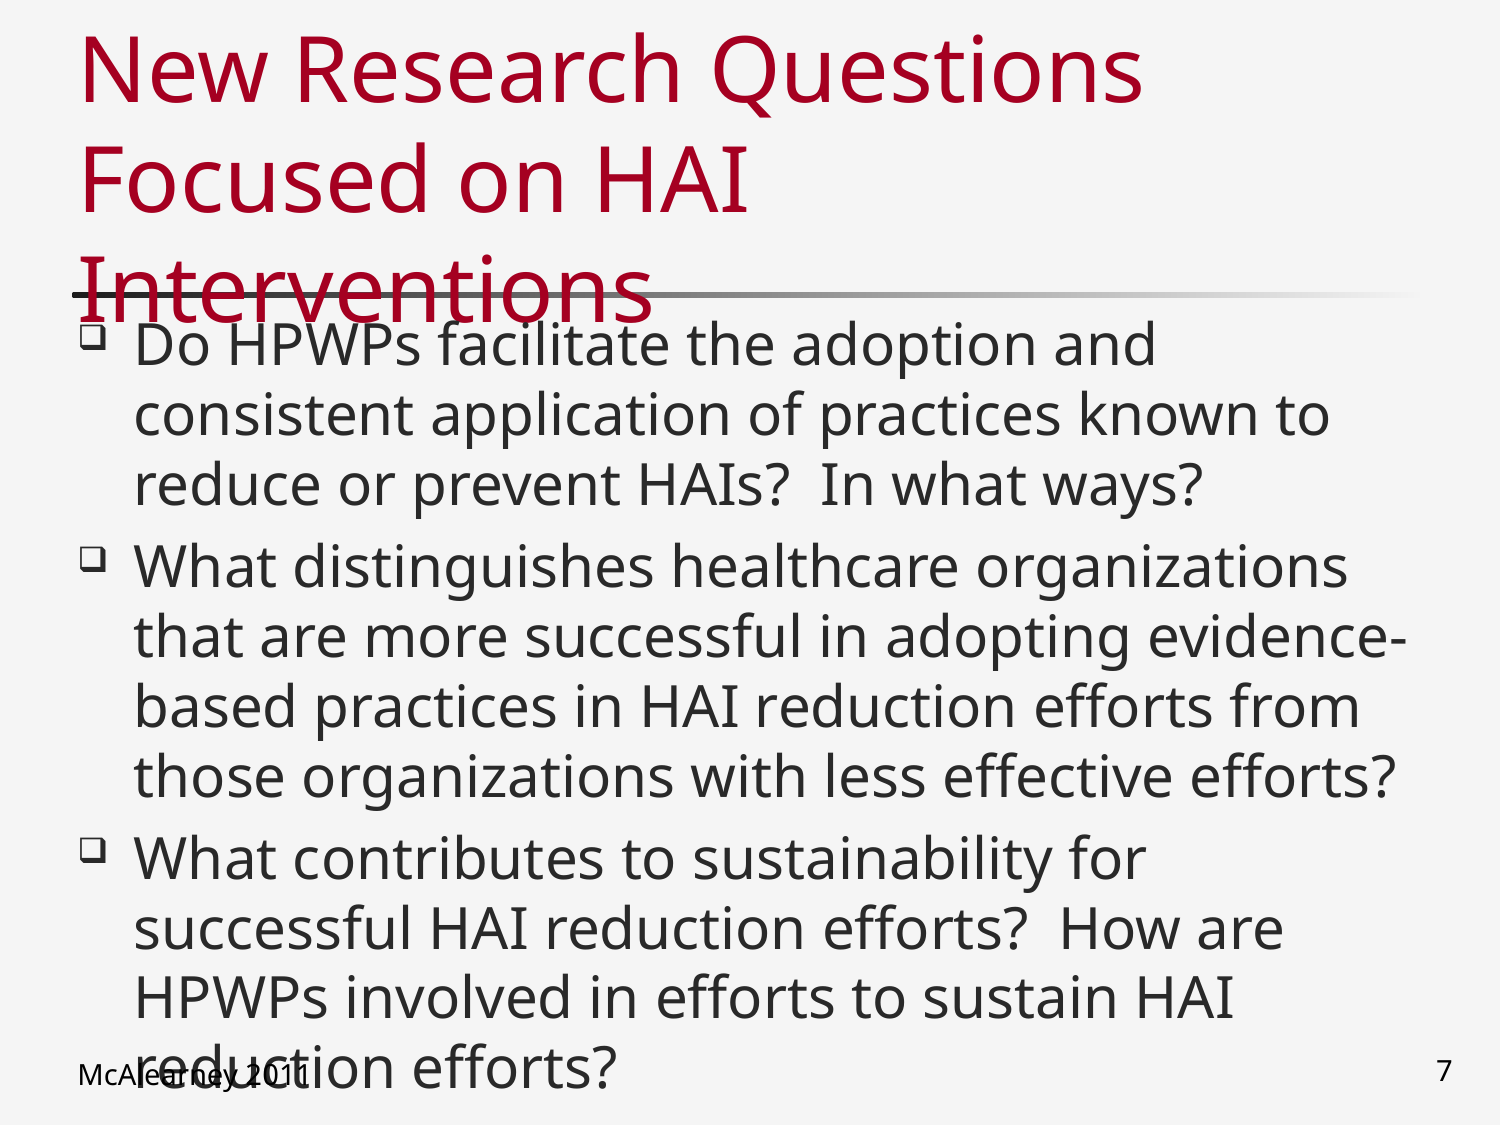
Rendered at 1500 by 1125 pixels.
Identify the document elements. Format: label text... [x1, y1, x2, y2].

title New Research Questions Focused on HAI Interventions [62, 87, 1342, 266]
footer McAlearney 2011 [62, 1023, 1076, 1100]
list Do HPWPs facilitate the adoption and consistent application of practices known to reduce or prevent HAIs? In what ways? What distinguishes healthcare organizations that are more successful in adopting evidence-based practices in HAI reduction efforts from those organizations with less effective efforts? What contributes to sustainability for successful HAI reduction efforts? How are HPWPs involved in efforts to sustain HAI reduction efforts? [62, 299, 1451, 1088]
slide_number 7 [1154, 1023, 1468, 1100]
